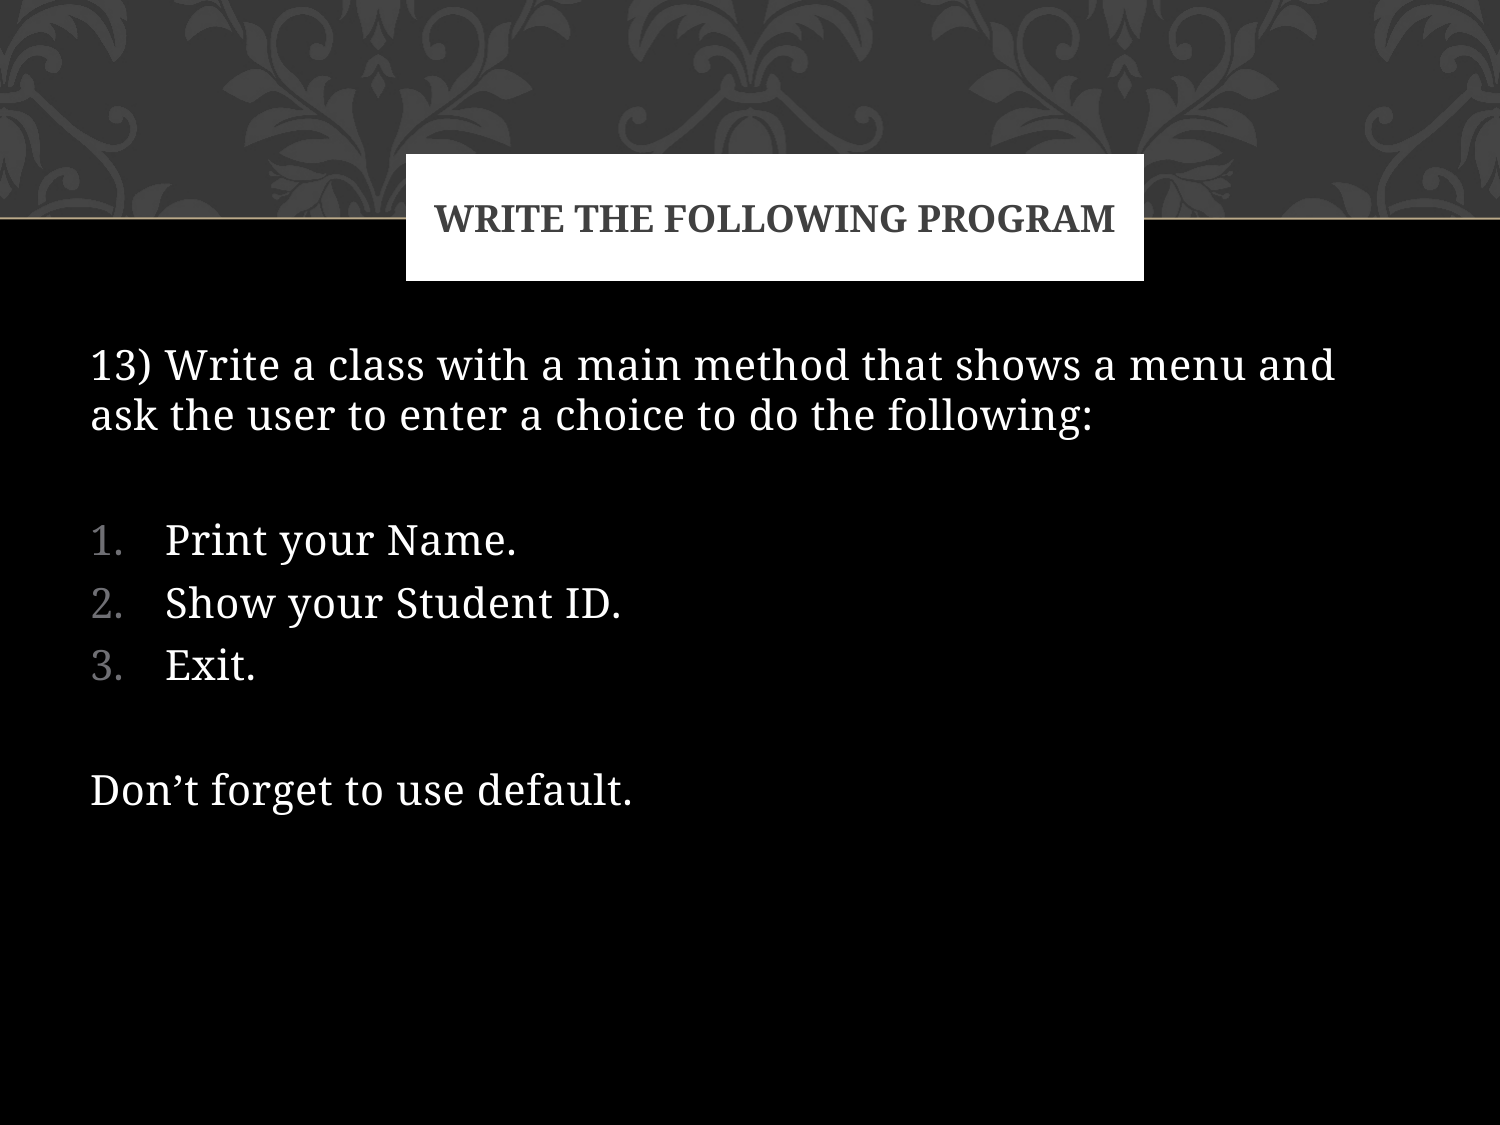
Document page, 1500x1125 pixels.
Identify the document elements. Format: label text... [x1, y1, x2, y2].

title Write the following program [406, 154, 1144, 281]
list 13) Write a class with a main method that shows a menu and ask the user to enter a choice to do the following: Print your Name. Show your Student ID. Exit. Don’t forget to use default. [75, 331, 1425, 1000]
